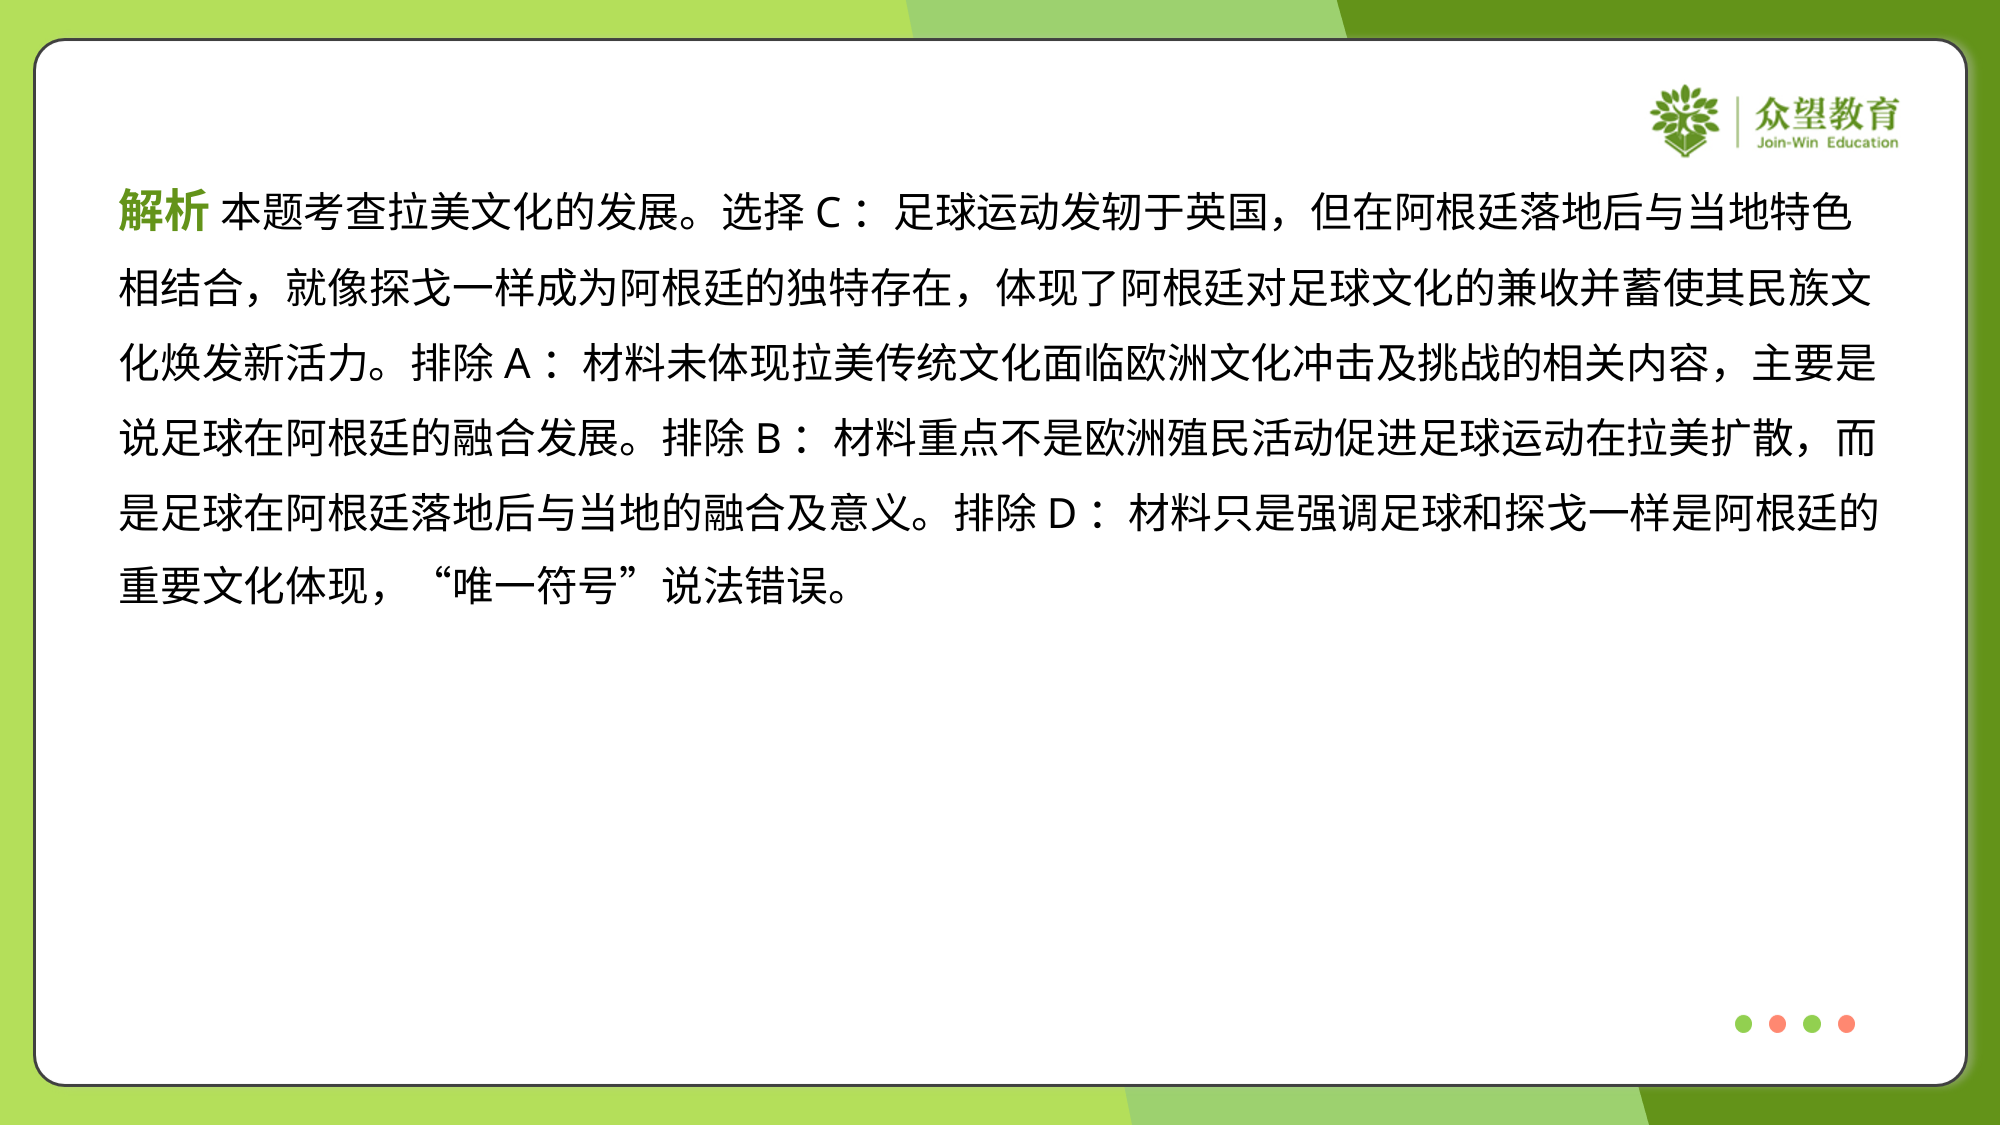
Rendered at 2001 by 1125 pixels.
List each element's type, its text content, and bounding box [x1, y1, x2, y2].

picture [0, 0, 2000, 1125]
text_box 解析 本题考查拉美文化的发展。选择C：足球运动发轫于英国，但在阿根廷落地后与当地特色 相结合，就像探戈一样成为阿根廷的独特存在，体现了阿根廷对足球文化的兼收并蓄使其民族文 化焕发新活力。排除A：材料未体现拉美传统文化面临欧洲文化冲击及挑战的相关内容，主要是 说足球在阿根廷的融合发展。排除B：材料重点不是欧洲殖民活动促进足球运动在拉美扩散，而 是足球在阿根廷落地后与当地的融合及意义。排除D：材料只是强调足球和探戈一样是阿根廷的 重要文化体现，“唯一符号”说法错误。 [118, 159, 1883, 602]
